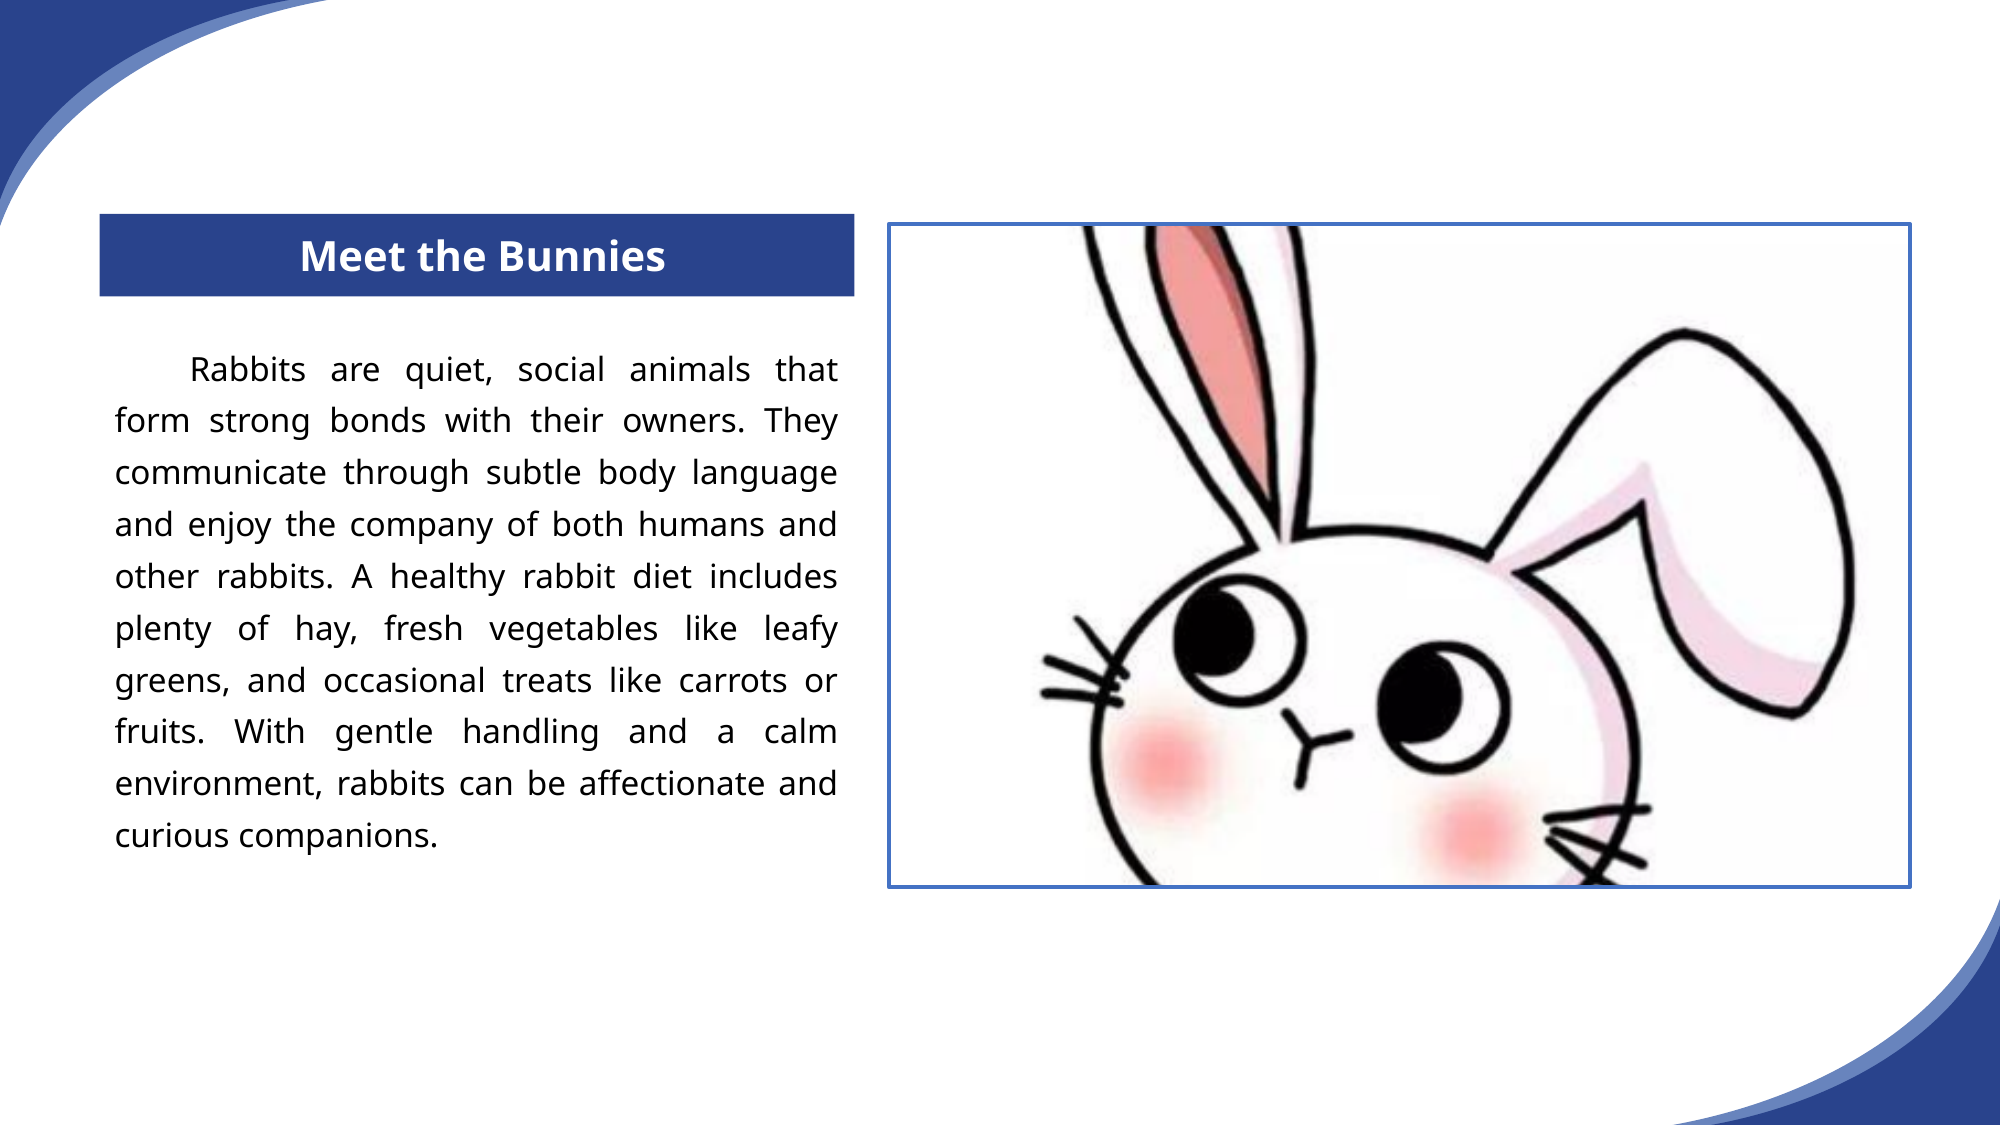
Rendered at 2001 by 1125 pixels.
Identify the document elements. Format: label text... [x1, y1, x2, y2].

picture [890, 226, 1908, 885]
list Rabbits are quiet, social animals that form strong bonds with their owners. They communicate through subtle body language and enjoy the company of both humans and other rabbits. A healthy rabbit diet includes plenty of hay, fresh vegetables like leafy greens, and occasional treats like carrots or fruits. With gentle handling and a calm environment, rabbits can be affectionate and curious companions. [99, 328, 855, 940]
title Meet the Bunnies [99, 213, 855, 297]
